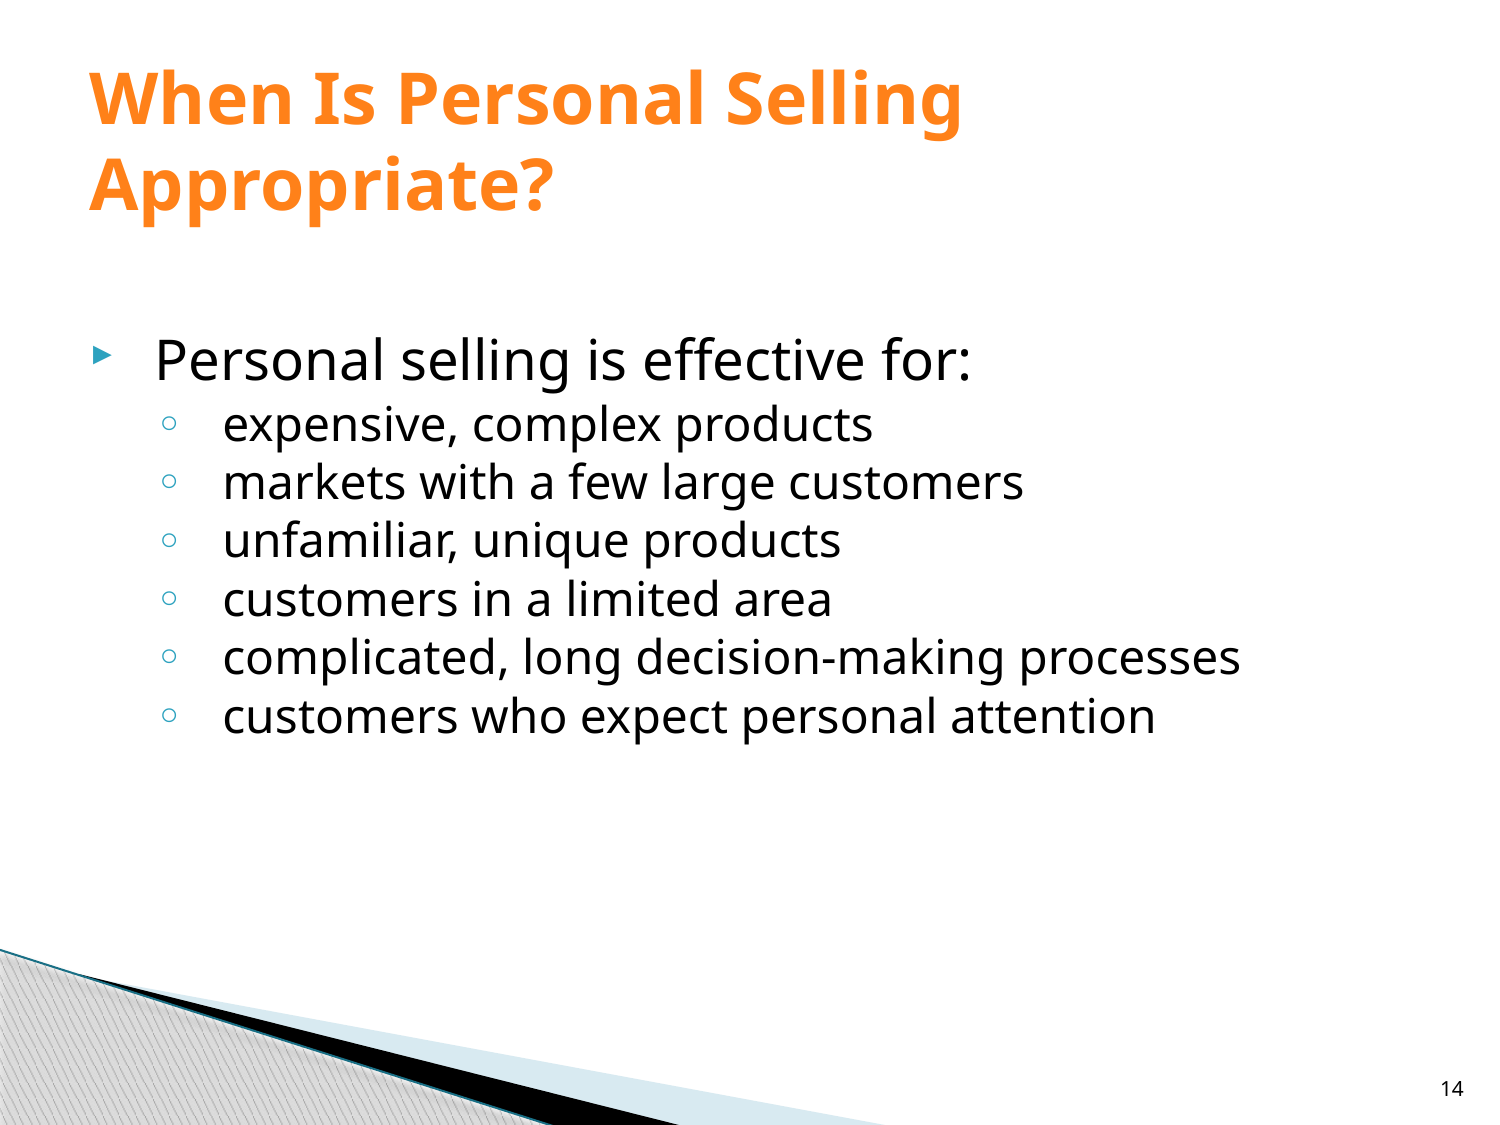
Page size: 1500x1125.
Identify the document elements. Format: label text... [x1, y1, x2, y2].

list Personal selling is effective for: expensive, complex products markets with a few large customers unfamiliar, unique products customers in a limited area complicated, long decision-making processes customers who expect personal attention [75, 324, 1425, 986]
title When Is Personal Selling Appropriate? [75, 45, 1425, 233]
slide_number 14 [1418, 1051, 1479, 1112]
